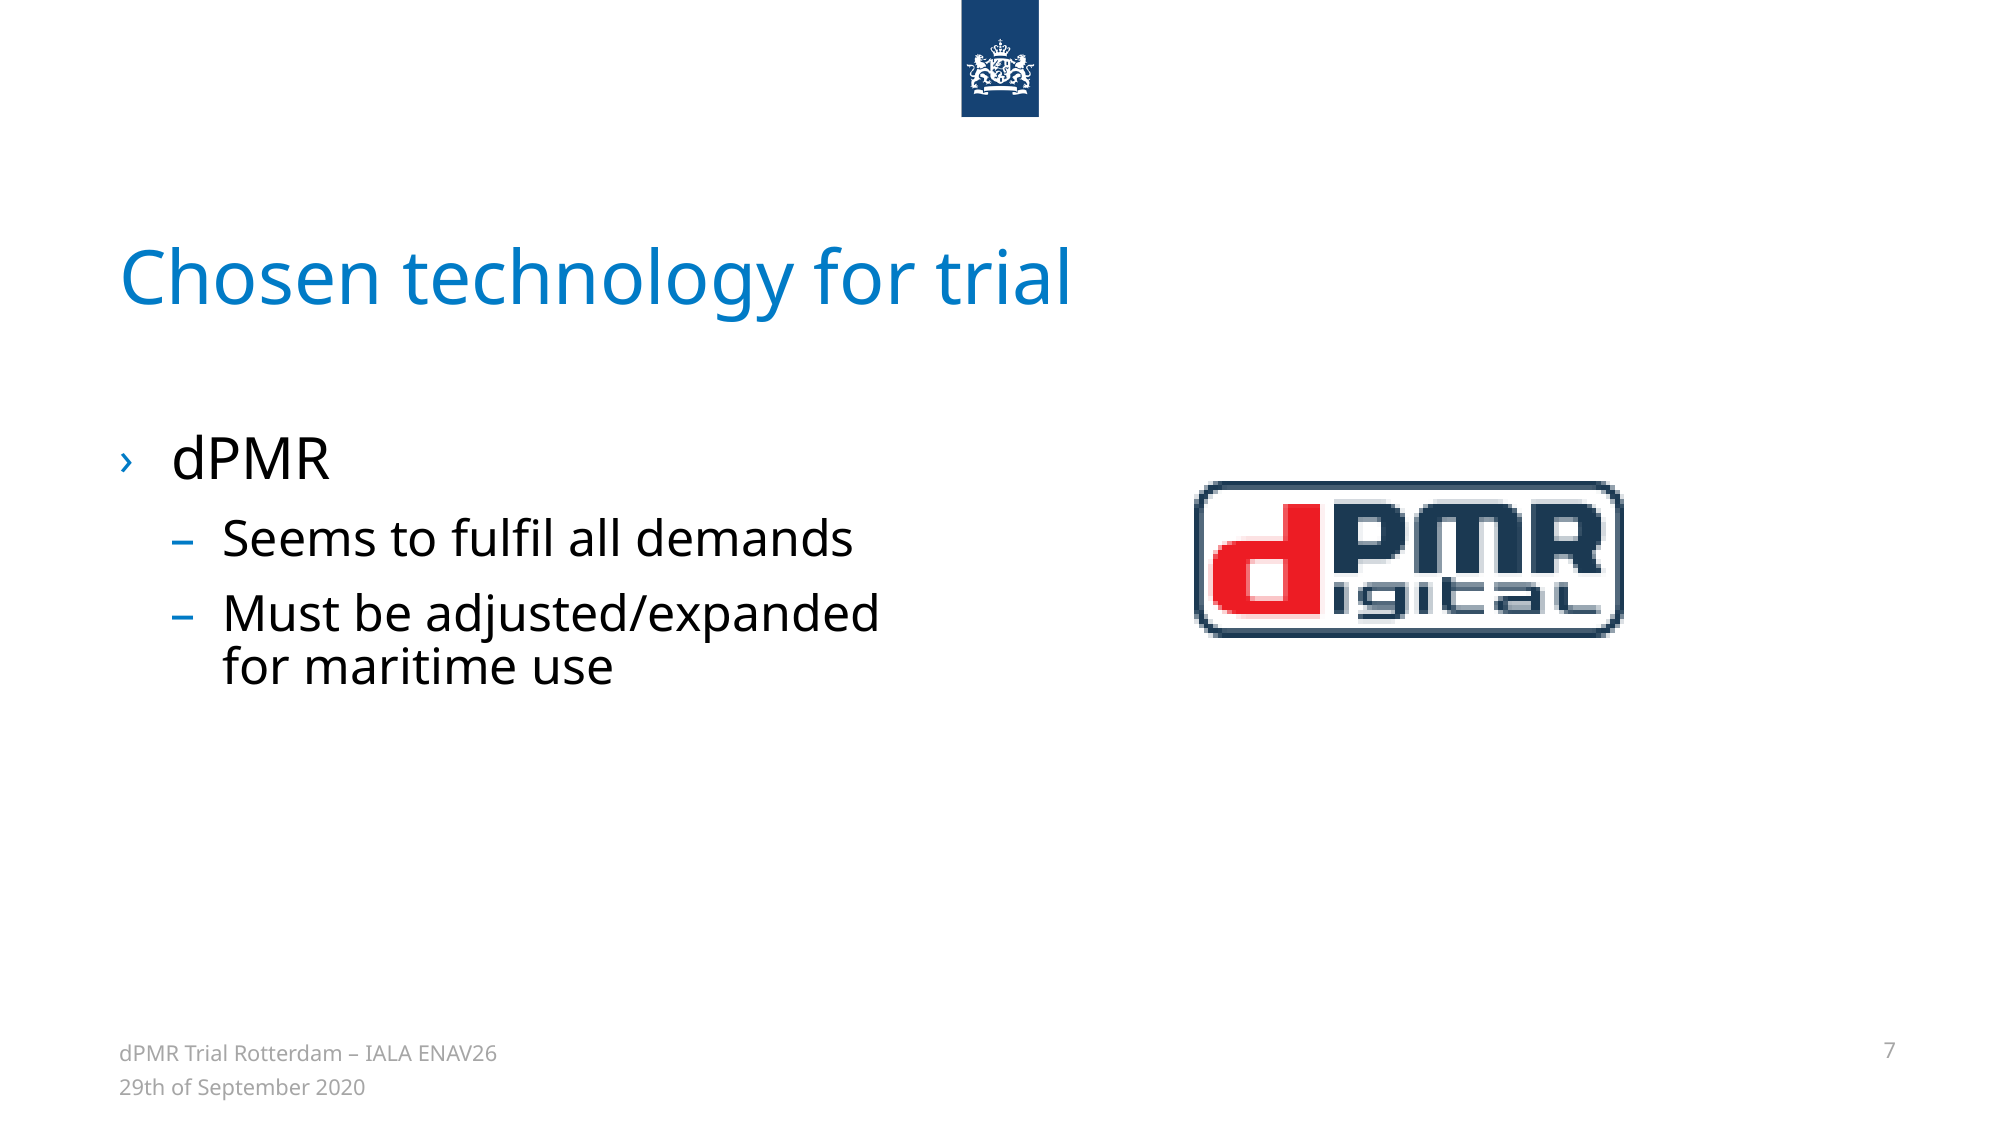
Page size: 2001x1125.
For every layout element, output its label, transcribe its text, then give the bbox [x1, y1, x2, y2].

footer dPMR Trial Rotterdam – IALA ENAV26 [104, 1020, 925, 1074]
list dPMR Seems to fulfil all demands Must be adjusted/expanded for maritime use [104, 421, 962, 871]
slide_number 7 [1074, 1020, 1897, 1074]
picture [1190, 481, 1639, 638]
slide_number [104, 1074, 925, 1117]
title Chosen technology for trial [104, 172, 1897, 329]
picture [924, 0, 1075, 166]
